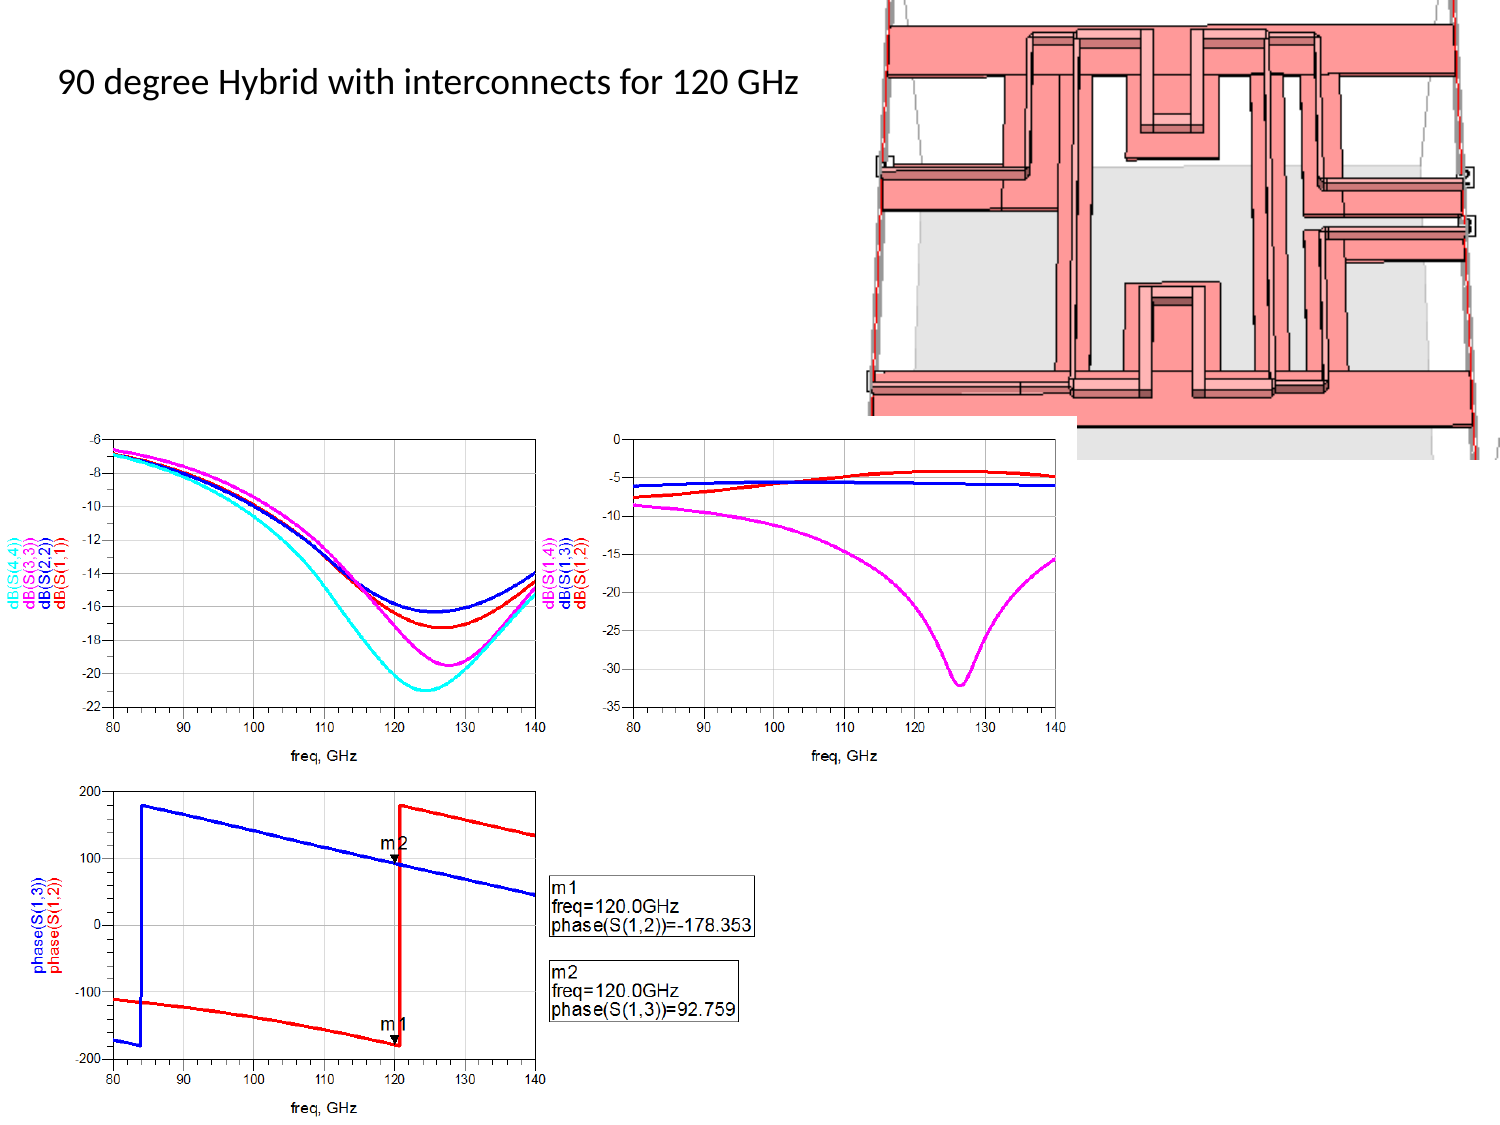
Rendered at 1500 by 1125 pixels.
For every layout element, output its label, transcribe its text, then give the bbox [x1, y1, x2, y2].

text_box 90 degree Hybrid with interconnects for 120 GHz [42, 49, 815, 110]
picture [0, 0, 1500, 1125]
